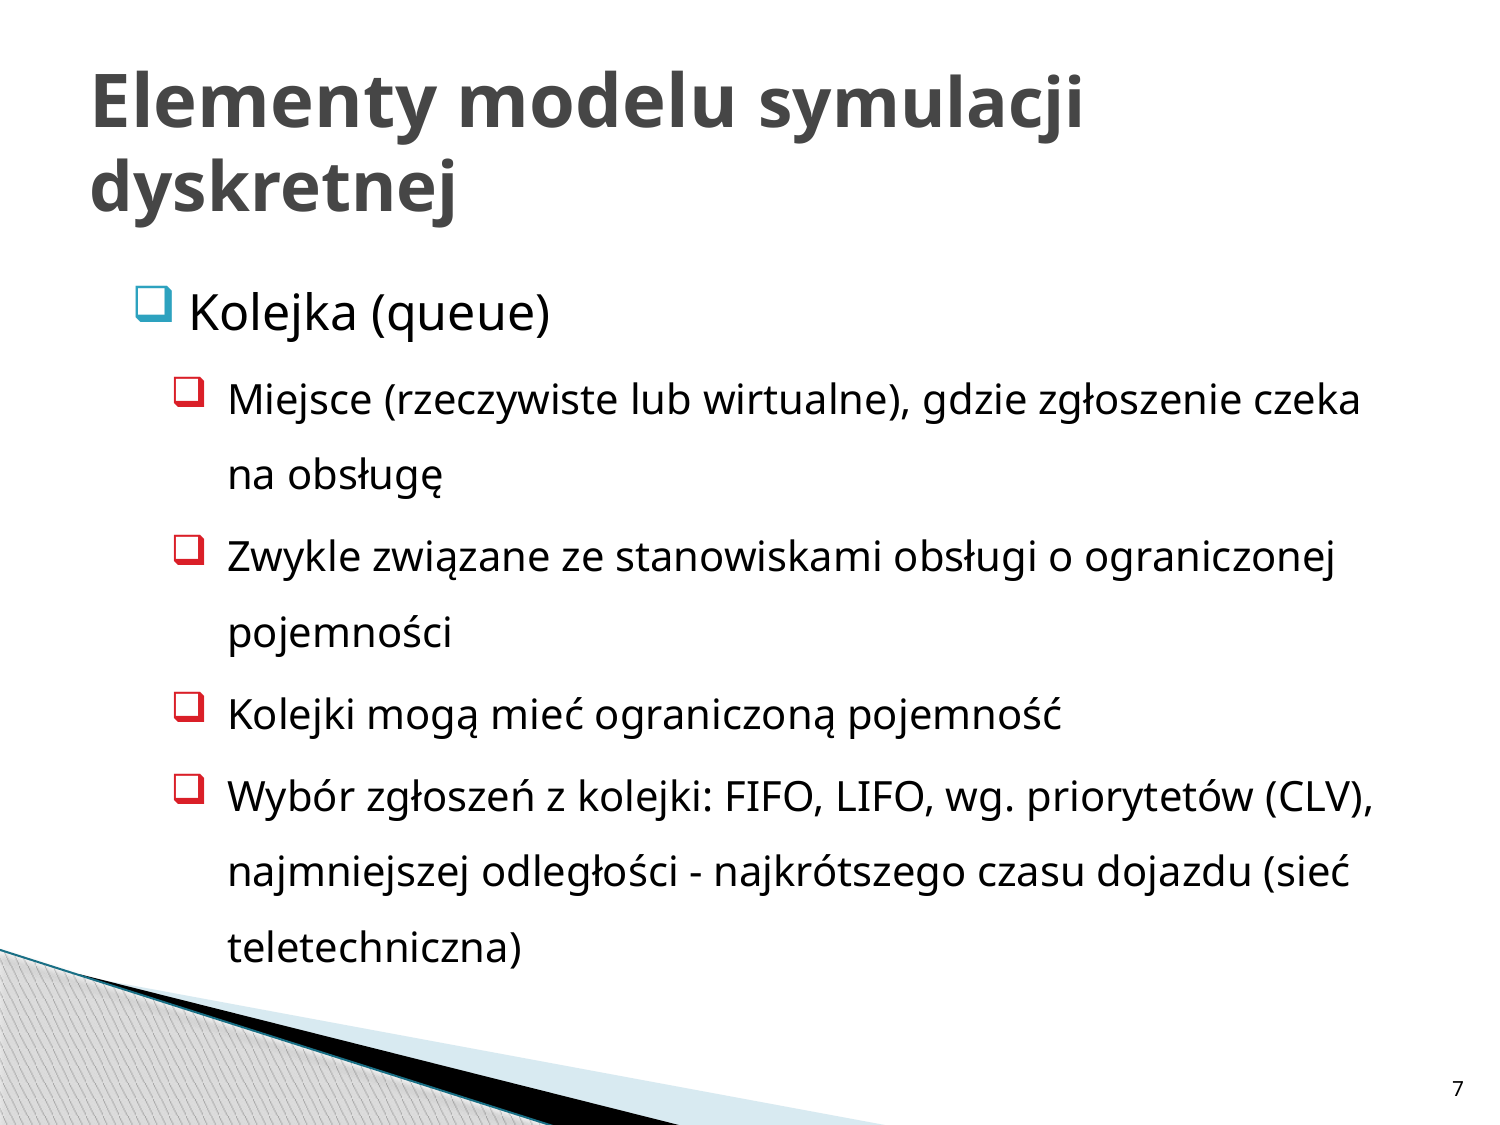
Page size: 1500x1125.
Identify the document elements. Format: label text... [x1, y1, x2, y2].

title Elementy modelu symulacji dyskretnej [75, 45, 1425, 233]
list Kolejka (queue) Miejsce (rzeczywiste lub wirtualne), gdzie zgłoszenie czeka na obsługę Zwykle związane ze stanowiskami obsługi o ograniczonej pojemności Kolejki mogą mieć ograniczoną pojemność Wybór zgłoszeń z kolejki: FIFO, LIFO, wg. priorytetów (CLV), najmniejszej odległości - najkrótszego czasu dojazdu (sieć teletechniczna) [75, 243, 1425, 986]
slide_number 7 [1418, 1051, 1479, 1112]
